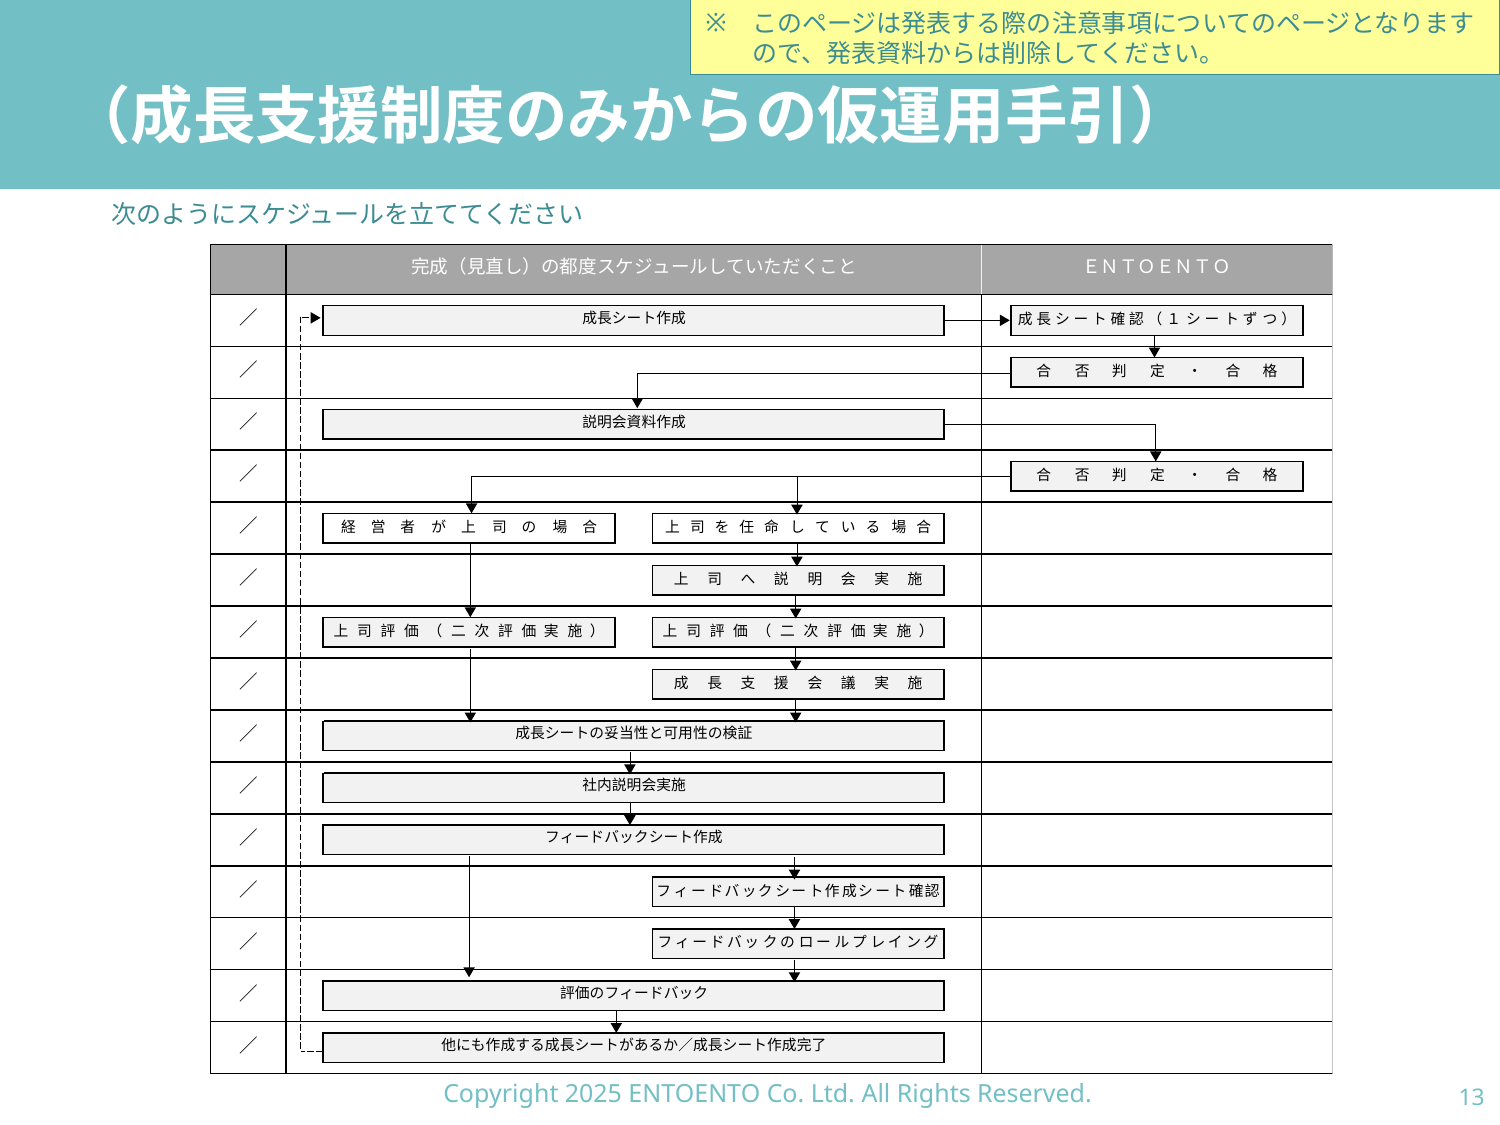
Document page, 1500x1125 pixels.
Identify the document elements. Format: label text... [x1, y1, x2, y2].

title （成長支援制度のみからの仮運用手引） [53, 42, 1388, 185]
slide_number 12 [1187, 1074, 1500, 1125]
text_box このページは発表する際の注意事項についてのページとなりますので、発表資料からは削除してください。 [690, 0, 1500, 75]
list 次のようにスケジュールを立ててください [96, 191, 1372, 995]
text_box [209, 243, 1334, 1075]
footer Copyright 2025 ENTOENTO Co. Ltd. All Rights Reserved. [206, 1080, 1187, 1125]
